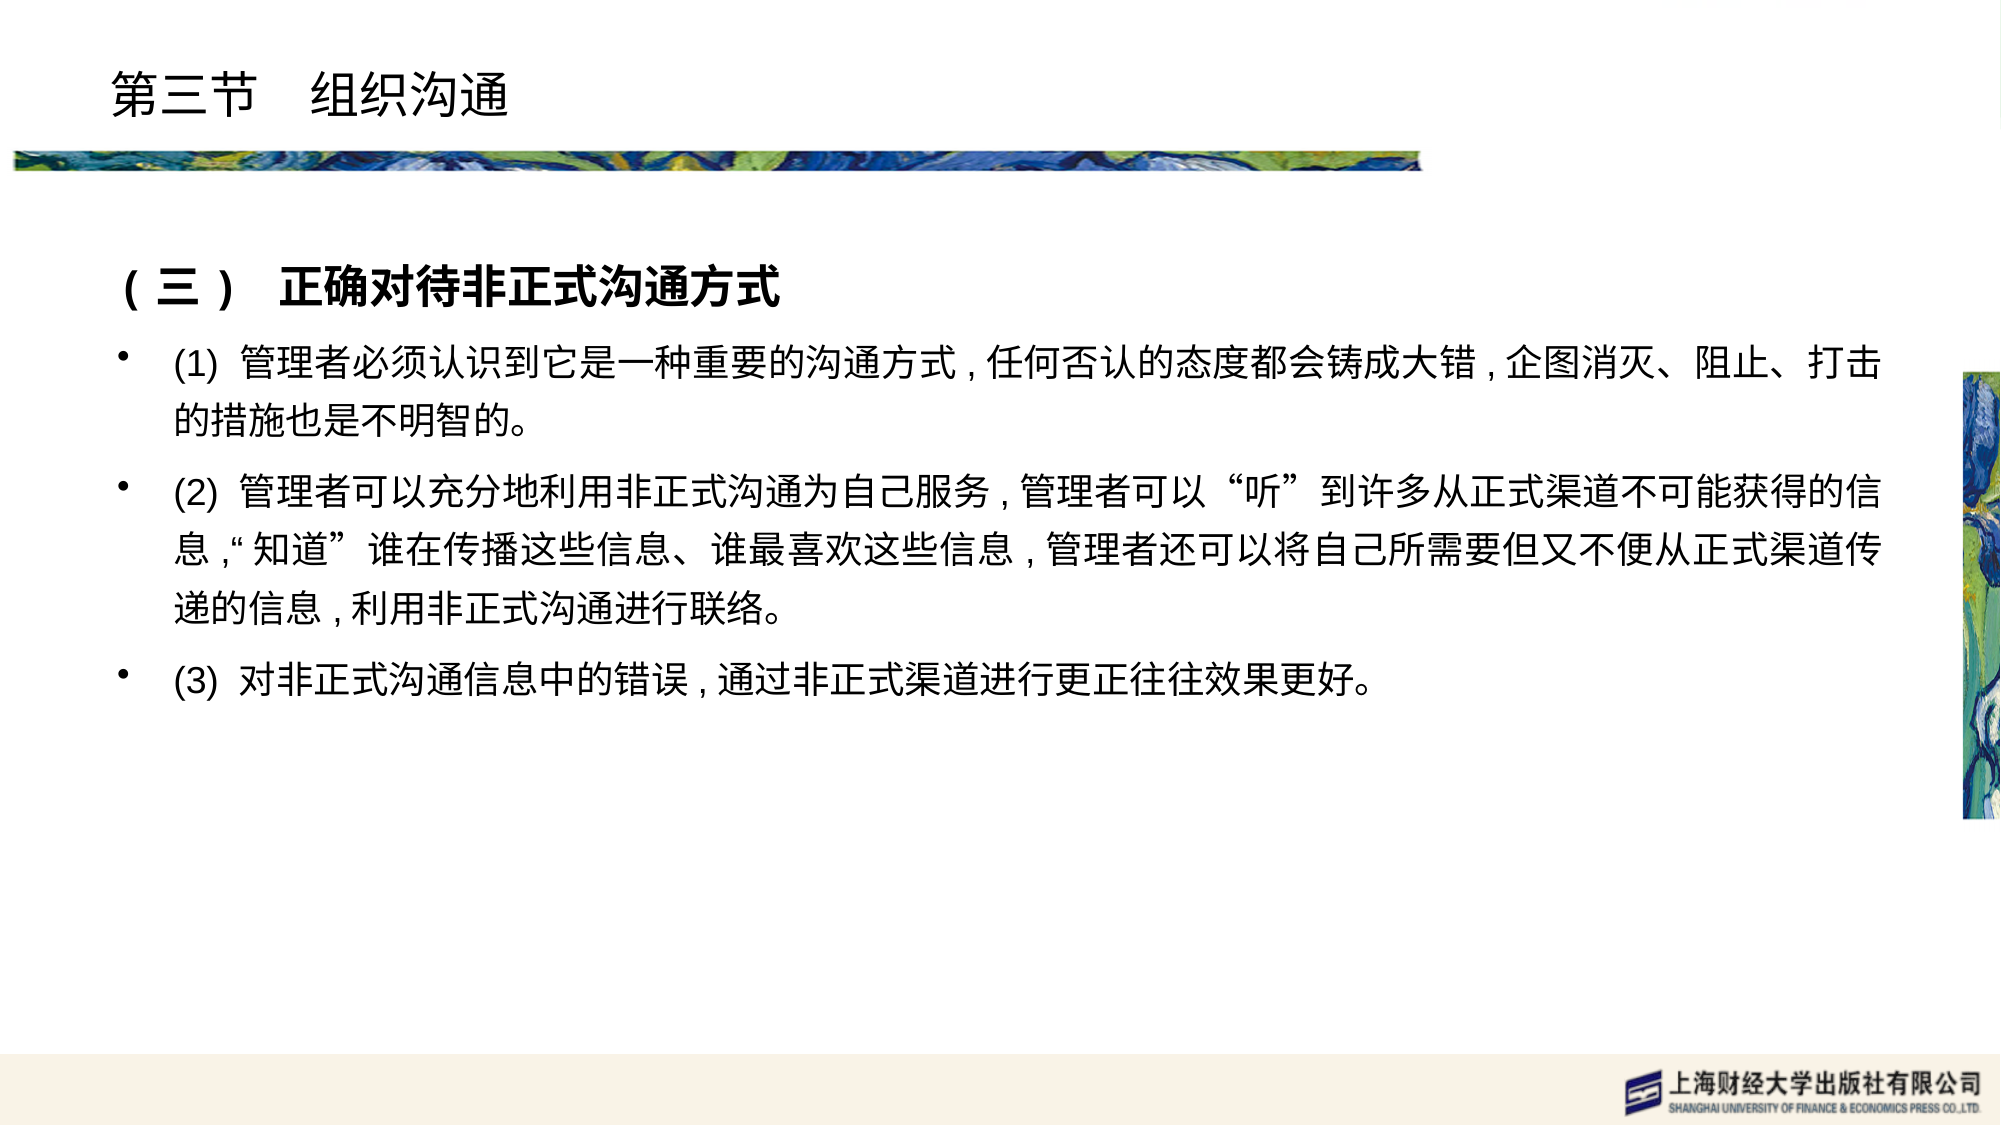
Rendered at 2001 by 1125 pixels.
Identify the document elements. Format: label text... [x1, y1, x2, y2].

picture [0, 0, 2001, 1125]
title 第三节 组织沟通 [94, 42, 1451, 146]
list (三) 正确对待非正式沟通方式 (1) 管理者必须认识到它是一种重要的沟通方式,任何否认的态度都会铸成大错,企图消灭、阻止、打击的措施也是不明智的。 (2) 管理者可以充分地利用非正式沟通为自己服务,管理者可以“听”到许多从正式渠道不可能获得的信息,“知道”谁在传播这些信息、谁最喜欢这些信息,管理者还可以将自己所需要但又不便从正式渠道传递的信息,利用非正式沟通进行联络。 (3) 对非正式沟通信息中的错误,通过非正式渠道进行更正往往效果更好。 [102, 233, 1898, 1032]
